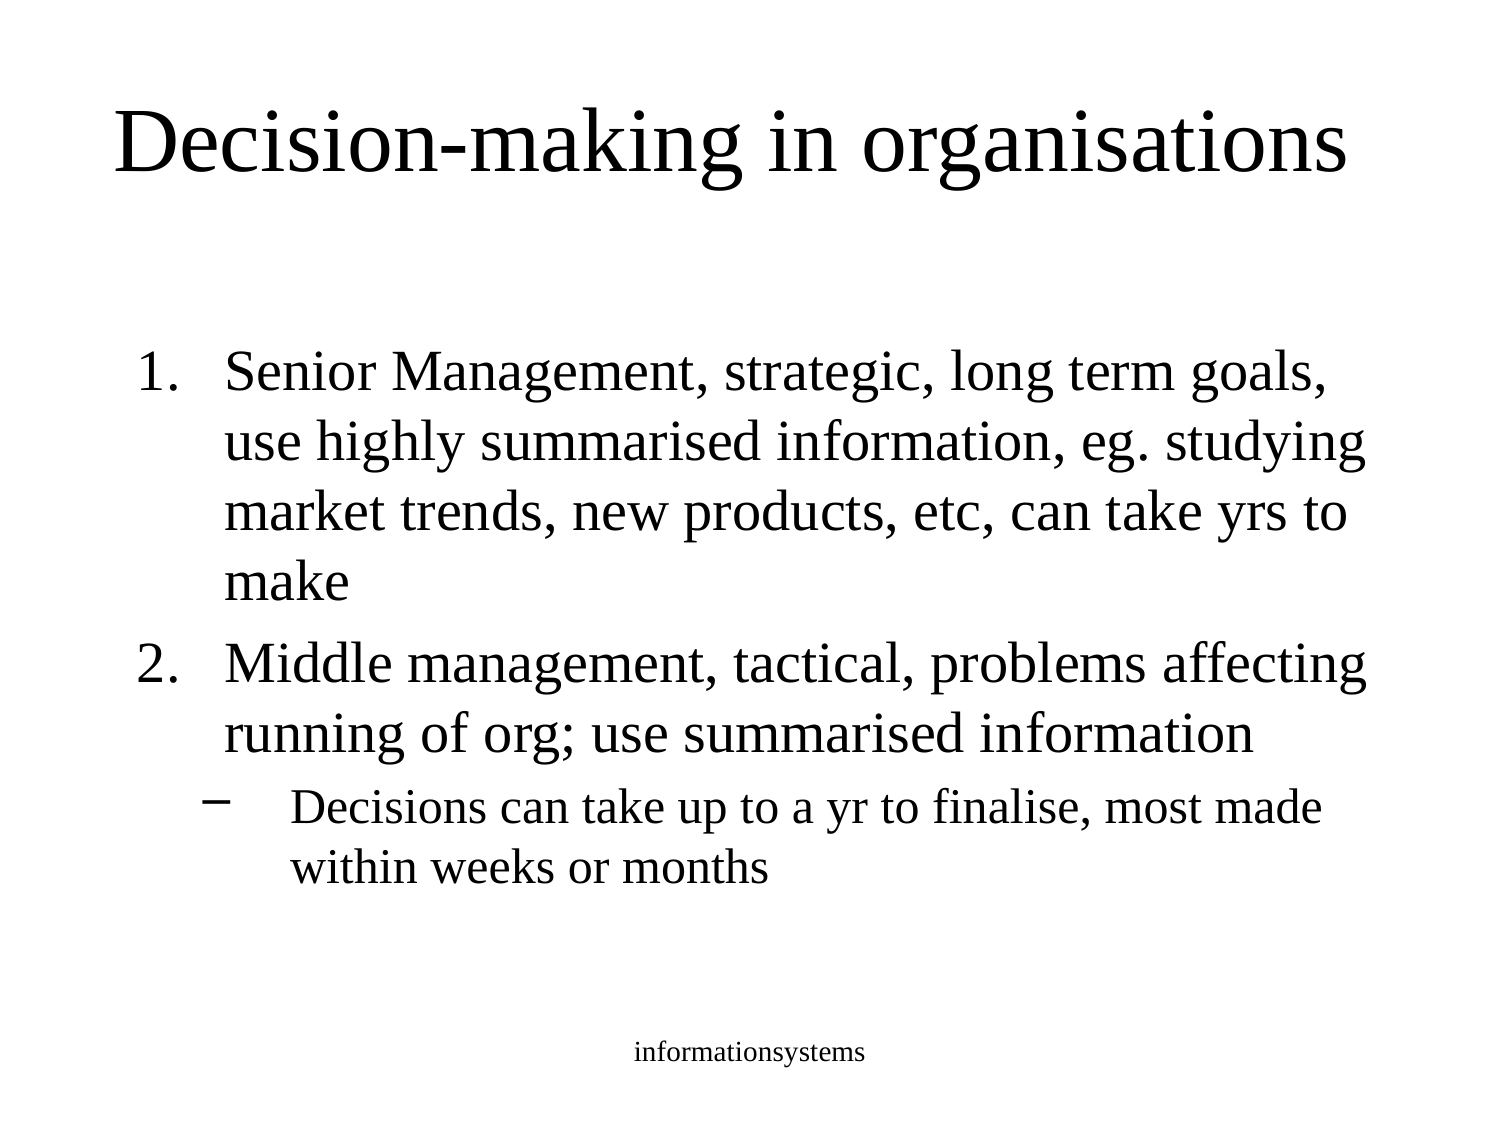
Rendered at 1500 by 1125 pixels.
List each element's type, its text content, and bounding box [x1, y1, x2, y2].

footer informationsystems [512, 1024, 988, 1101]
list Senior Management, strategic, long term goals, use highly summarised information, eg. studying market trends, new products, etc, can take yrs to make Middle management, tactical, problems affecting running of org; use summarised information Decisions can take up to a yr to finalise, most made within weeks or months [112, 324, 1388, 1001]
title Decision-making in organisations [70, 34, 1395, 235]
